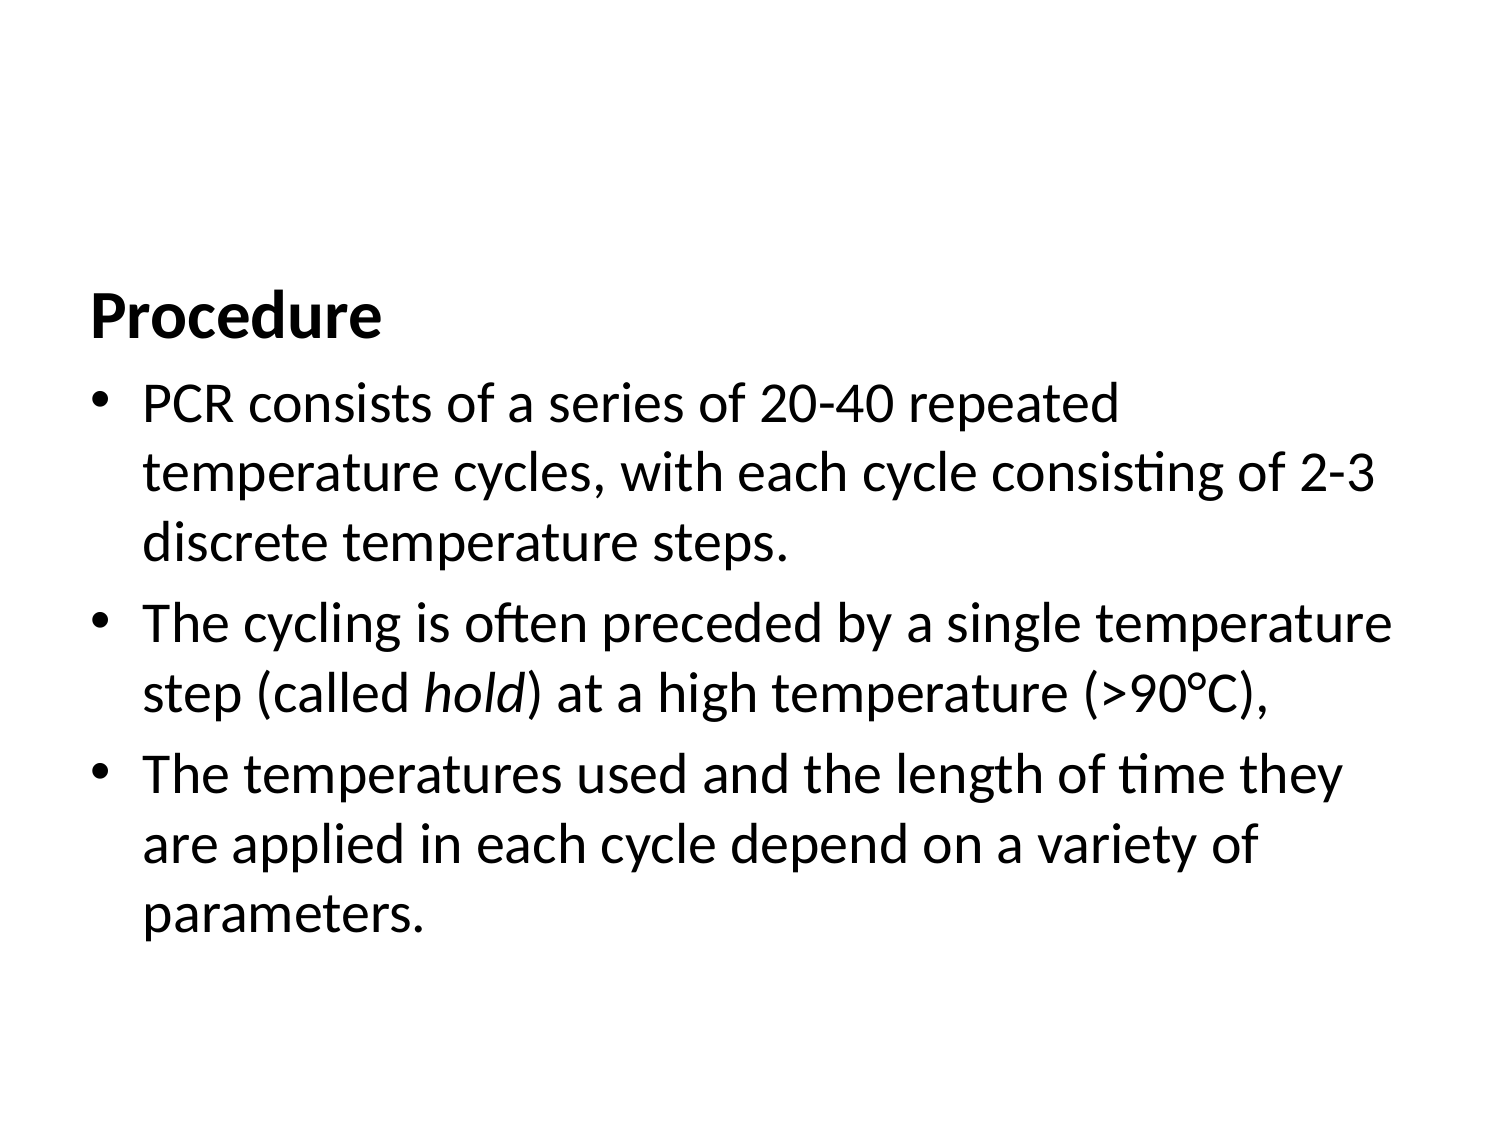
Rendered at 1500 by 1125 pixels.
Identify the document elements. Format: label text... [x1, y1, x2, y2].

list Procedure PCR consists of a series of 20-40 repeated temperature cycles, with each cycle consisting of 2-3 discrete temperature steps. The cycling is often preceded by a single temperature step (called hold) at a high temperature (>90°C), The temperatures used and the length of time they are applied in each cycle depend on a variety of parameters. [75, 262, 1425, 1005]
